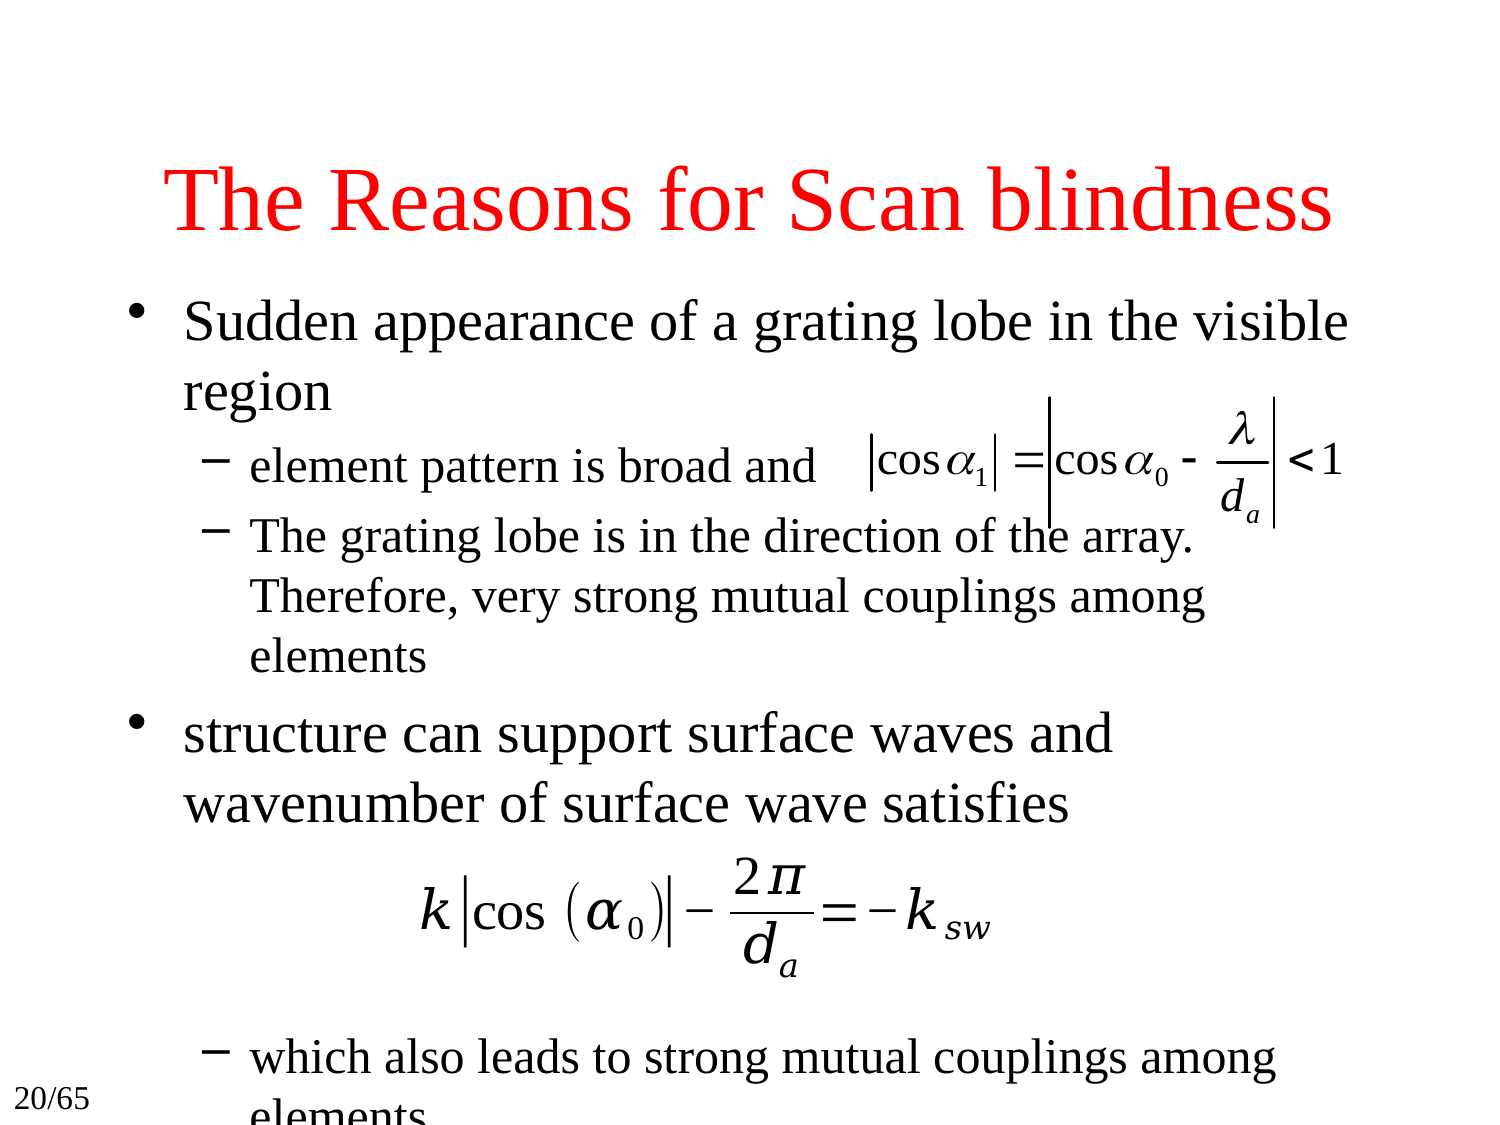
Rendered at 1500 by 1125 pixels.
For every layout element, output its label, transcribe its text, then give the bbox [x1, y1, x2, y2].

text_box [862, 387, 1349, 538]
list Sudden appearance of a grating lobe in the visible region element pattern is broad and The grating lobe is in the direction of the array. Therefore, very strong mutual couplings among elements structure can support surface waves and wavenumber of surface wave satisfies which also leads to strong mutual couplings among elements [112, 274, 1388, 951]
title The Reasons for Scan blindness [112, 99, 1388, 274]
